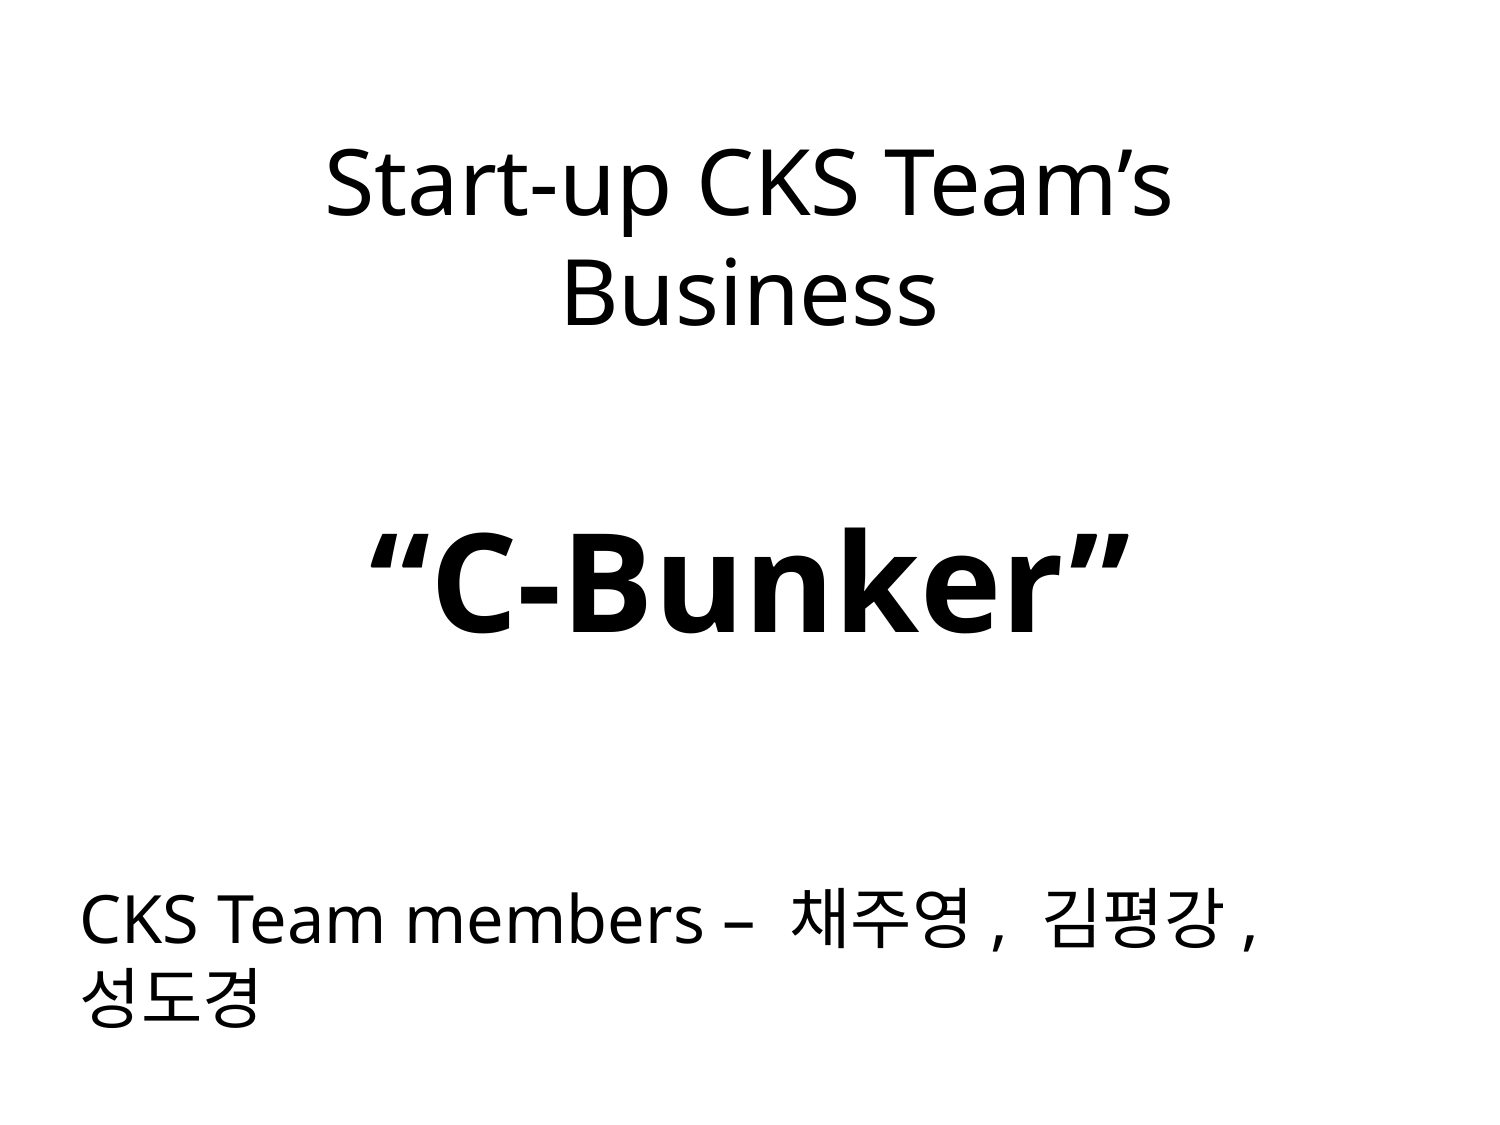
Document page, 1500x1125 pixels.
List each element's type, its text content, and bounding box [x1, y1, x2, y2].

title Start-up CKS Team’s Business [112, 113, 1388, 355]
subtitle “C-Bunker” [225, 487, 1275, 776]
text_box CKS Team members – 채주영, 김평강, 성도경 [64, 869, 1471, 1045]
